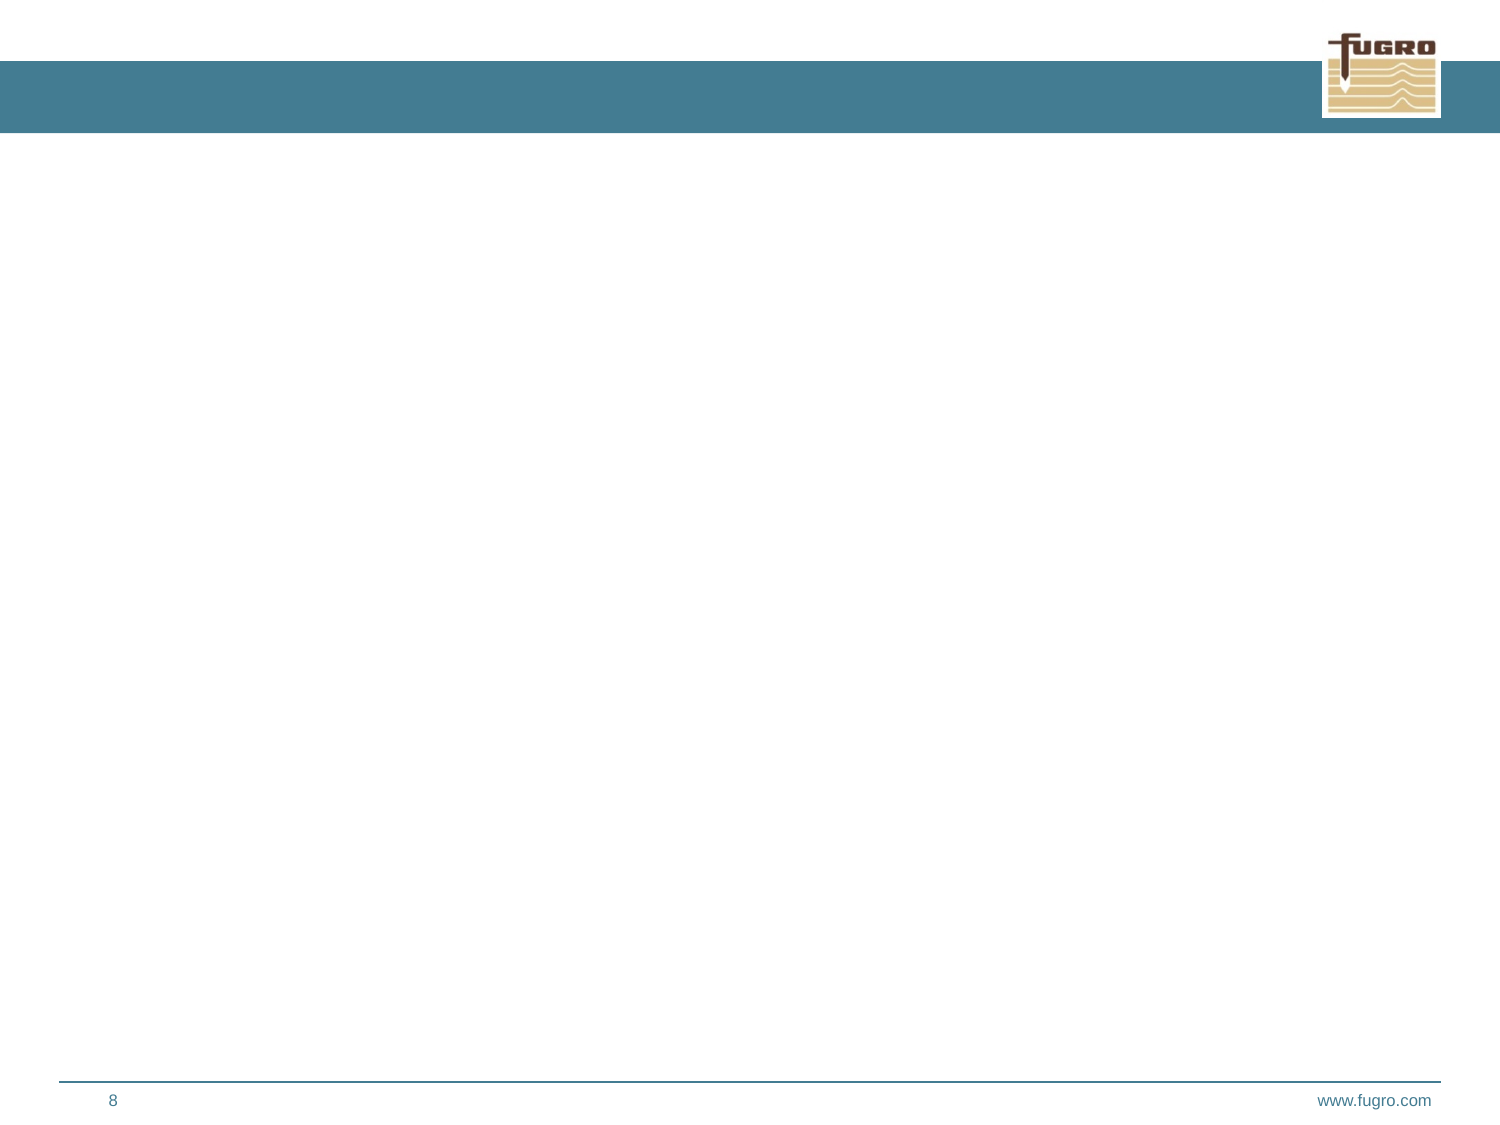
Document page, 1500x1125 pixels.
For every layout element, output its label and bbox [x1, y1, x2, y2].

picture [1322, 0, 1441, 118]
